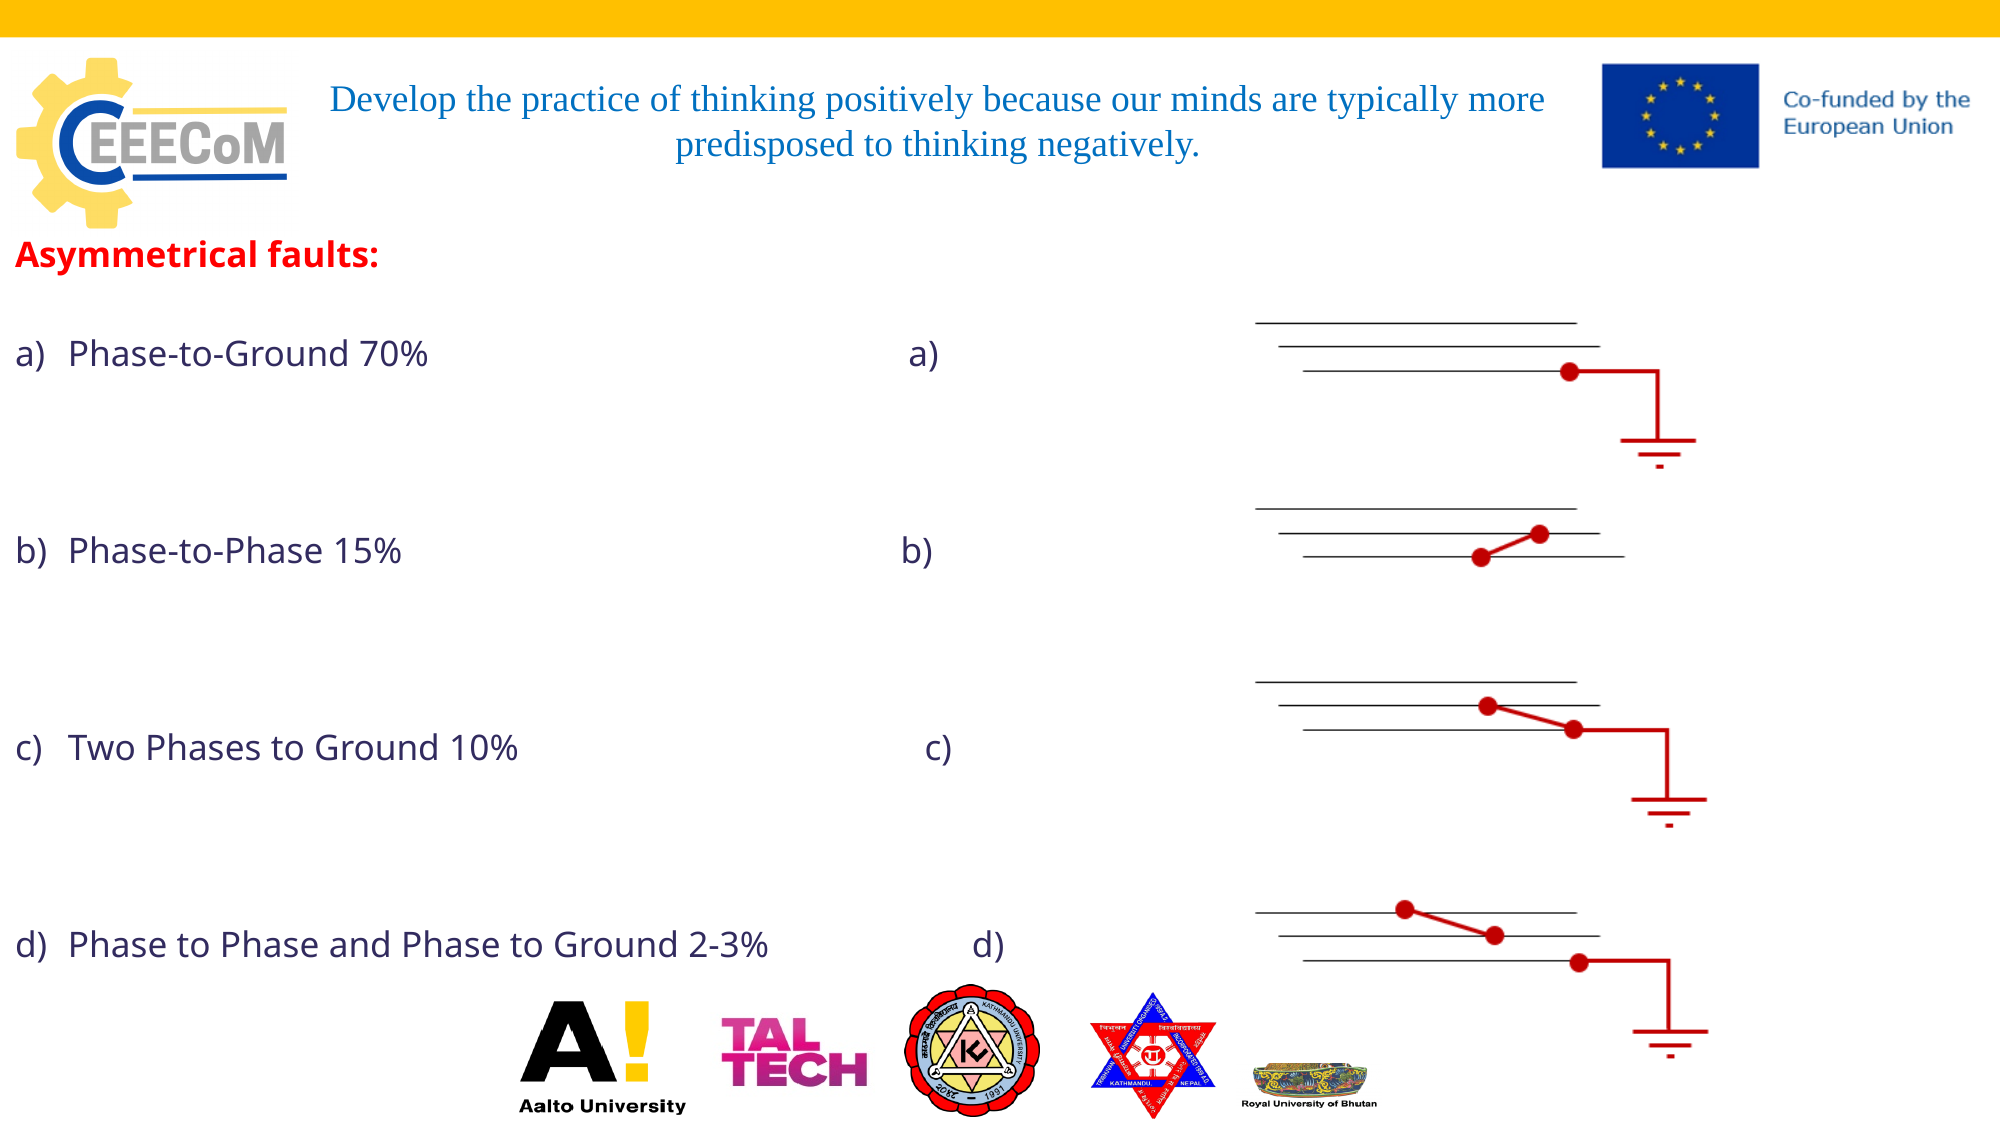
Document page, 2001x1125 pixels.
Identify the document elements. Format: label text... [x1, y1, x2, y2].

picture [11, 50, 299, 224]
list Asymmetrical faults: Phase-to-Ground 70% a) Phase-to-Phase 15% b) Two Phases to Ground 10% c) Phase to Phase and Phase to Ground 2-3% d) [0, 224, 2000, 975]
title Develop the practice of thinking positively because our minds are typically more predisposed to thinking negatively. [312, 37, 1565, 201]
picture [512, 312, 1837, 1125]
picture [1595, 46, 2000, 181]
